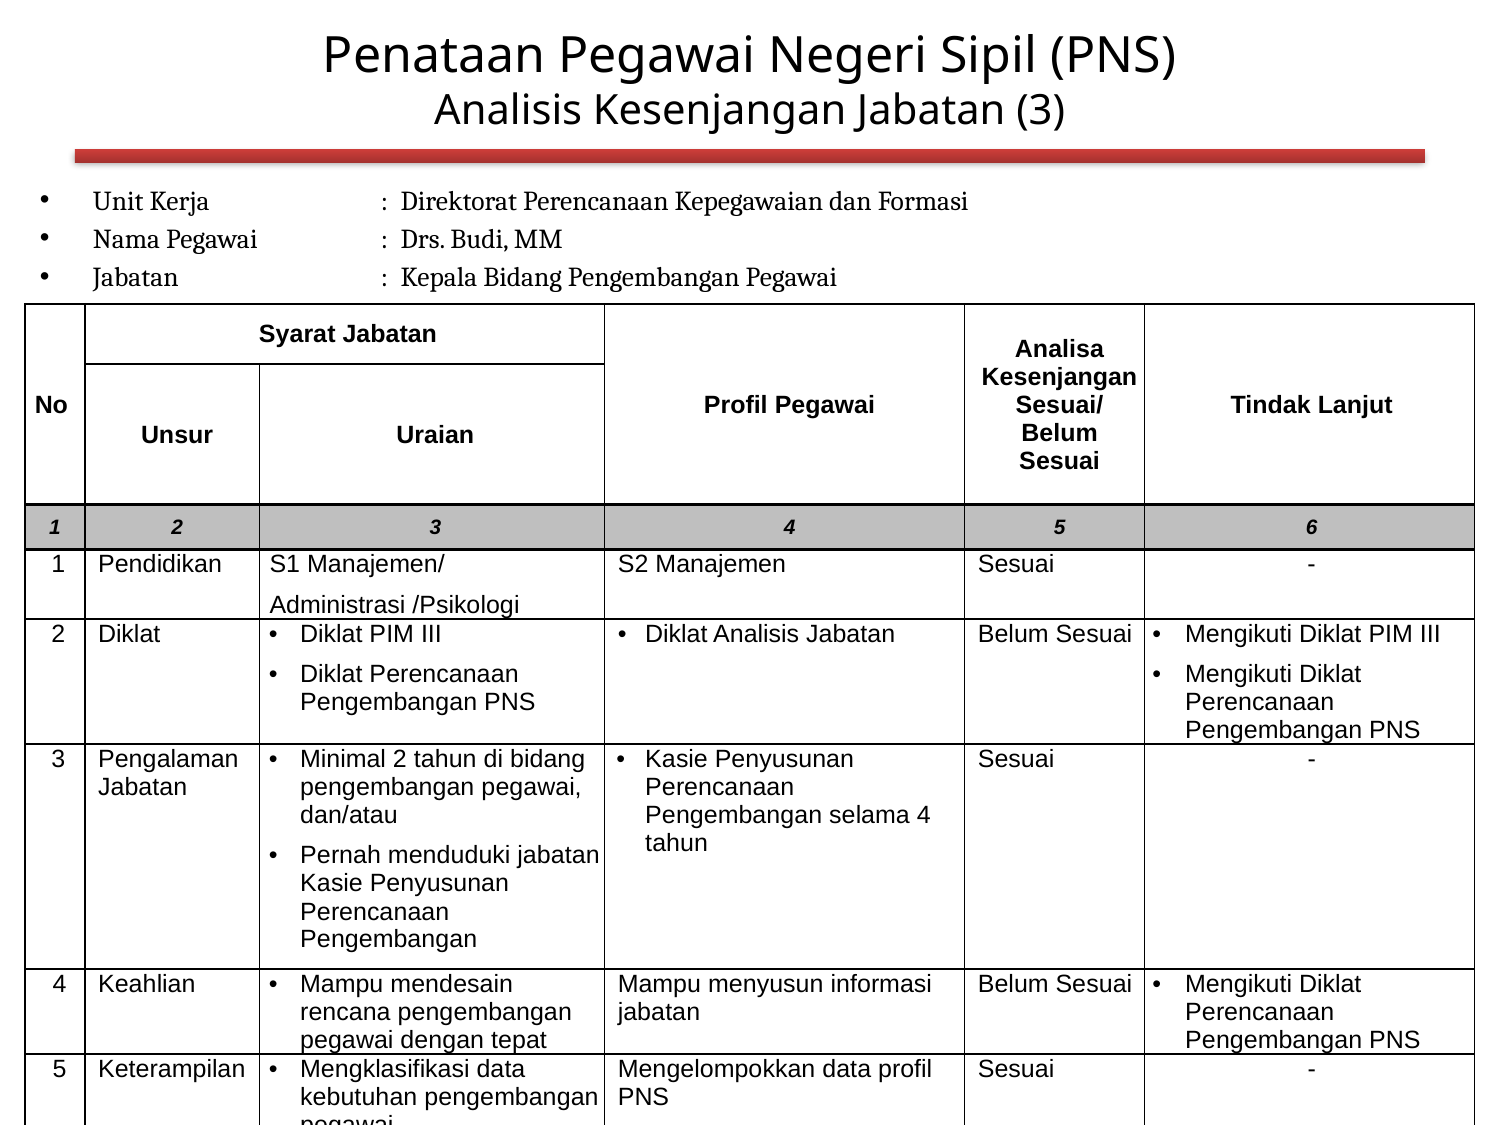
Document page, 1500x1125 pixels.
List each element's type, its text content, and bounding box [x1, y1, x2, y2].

table_cell Sesuai [965, 745, 1144, 968]
table_cell 3 [260, 506, 604, 548]
table_cell 3 [26, 745, 84, 968]
title Penataan Pegawai Negeri Sipil (PNS) Analisis Kesenjangan Jabatan (3) [75, 12, 1425, 143]
table_cell Mampu mendesain rencana pengembangan pegawai dengan tepat [260, 970, 604, 1053]
table_cell Mengklasifikasi data kebutuhan pengembangan pegawai [260, 1055, 604, 1125]
table_cell Unsur [86, 365, 259, 503]
table_cell Kasie Penyusunan Perencanaan Pengembangan selama 4 tahun [605, 745, 964, 968]
table_cell 2 [26, 620, 84, 743]
table_cell Mengikuti Diklat Perencanaan Pengembangan PNS [1145, 970, 1474, 1053]
table_cell Uraian [260, 365, 604, 503]
table_header Syarat Jabatan [86, 305, 604, 363]
table_cell Belum Sesuai [965, 970, 1144, 1053]
text_box [74, 149, 1425, 163]
table_cell Sesuai [965, 1055, 1144, 1125]
table_cell Minimal 2 tahun di bidang pengembangan pegawai, dan/atau Pernah menduduki jabatan Kasie Penyusunan Perencanaan Pengembangan [260, 745, 604, 968]
table_cell Mengelompokkan data profil PNS [605, 1055, 964, 1125]
table_cell Keterampilan [86, 1055, 259, 1125]
table_cell - [1145, 551, 1474, 618]
table_cell Mampu menyusun informasi jabatan [605, 970, 964, 1053]
table_header No [26, 305, 84, 503]
table_cell Pendidikan [86, 551, 259, 618]
table_cell 5 [965, 506, 1144, 548]
table_cell Diklat [86, 620, 259, 743]
table_cell 4 [26, 970, 84, 1053]
list Unit Kerja : Direktorat Perencanaan Kepegawaian dan Formasi Nama Pegawai : Drs. Budi, MM Jabatan : Kepala Bidang Pengembangan Pegawai [24, 174, 1475, 300]
table_cell 1 [26, 551, 84, 618]
table_cell Diklat PIM III Diklat Perencanaan Pengembangan PNS [260, 620, 604, 743]
table_header Tindak Lanjut [1145, 305, 1474, 503]
table_cell 5 [26, 1055, 84, 1125]
table_cell Belum Sesuai [965, 620, 1144, 743]
table_cell - [1145, 745, 1474, 968]
table_cell 2 [86, 506, 259, 548]
table_cell Keahlian [86, 970, 259, 1053]
table_cell S2 Manajemen [605, 551, 964, 618]
table_cell Diklat Analisis Jabatan [605, 620, 964, 743]
table_cell 6 [1145, 506, 1474, 548]
table_header Analisa Kesenjangan Sesuai/ Belum Sesuai [965, 305, 1144, 503]
table_cell 4 [605, 506, 964, 548]
table_cell 1 [26, 506, 84, 548]
table_cell Sesuai [965, 551, 1144, 618]
table_cell Pengalaman Jabatan [86, 745, 259, 968]
table_cell Mengikuti Diklat PIM III Mengikuti Diklat Perencanaan Pengembangan PNS [1145, 620, 1474, 743]
table_header Profil Pegawai [605, 305, 964, 503]
table_cell S1 Manajemen/ Administrasi /Psikologi [260, 551, 604, 618]
table_cell - [1145, 1055, 1474, 1125]
